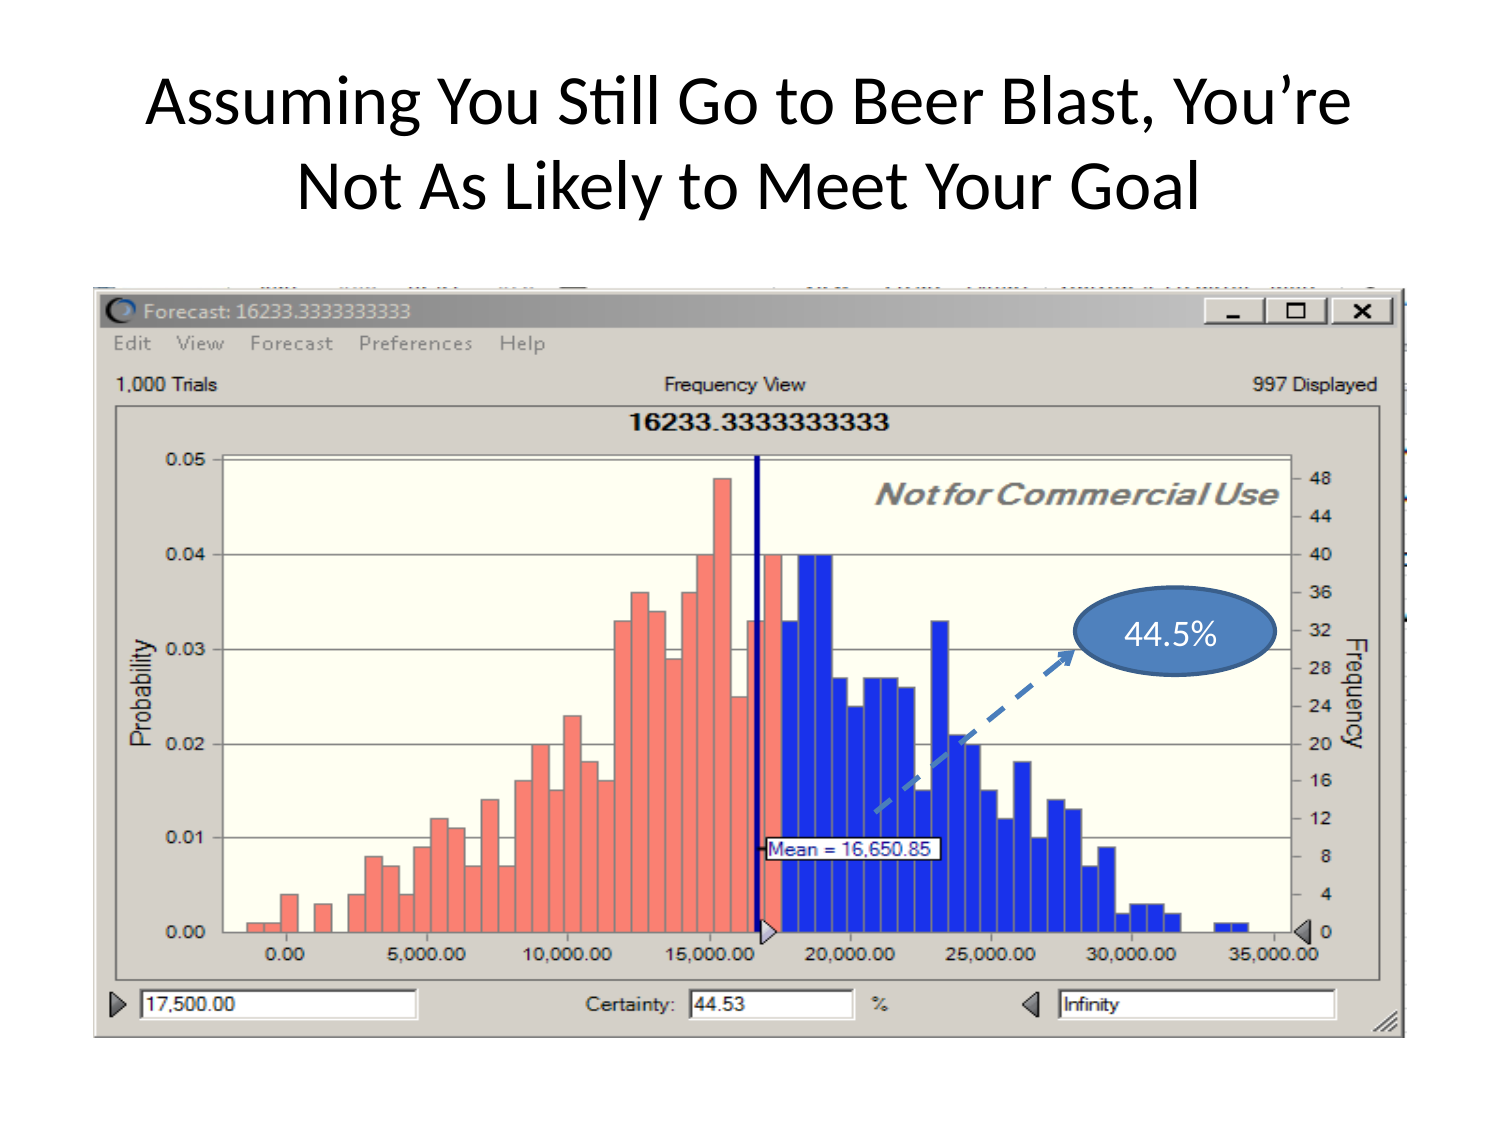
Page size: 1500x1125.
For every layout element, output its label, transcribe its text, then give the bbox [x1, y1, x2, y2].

picture [93, 287, 1407, 1038]
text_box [874, 649, 1076, 813]
title Assuming You Still Go to Beer Blast, You’re Not As Likely to Meet Your Goal [75, 45, 1425, 233]
